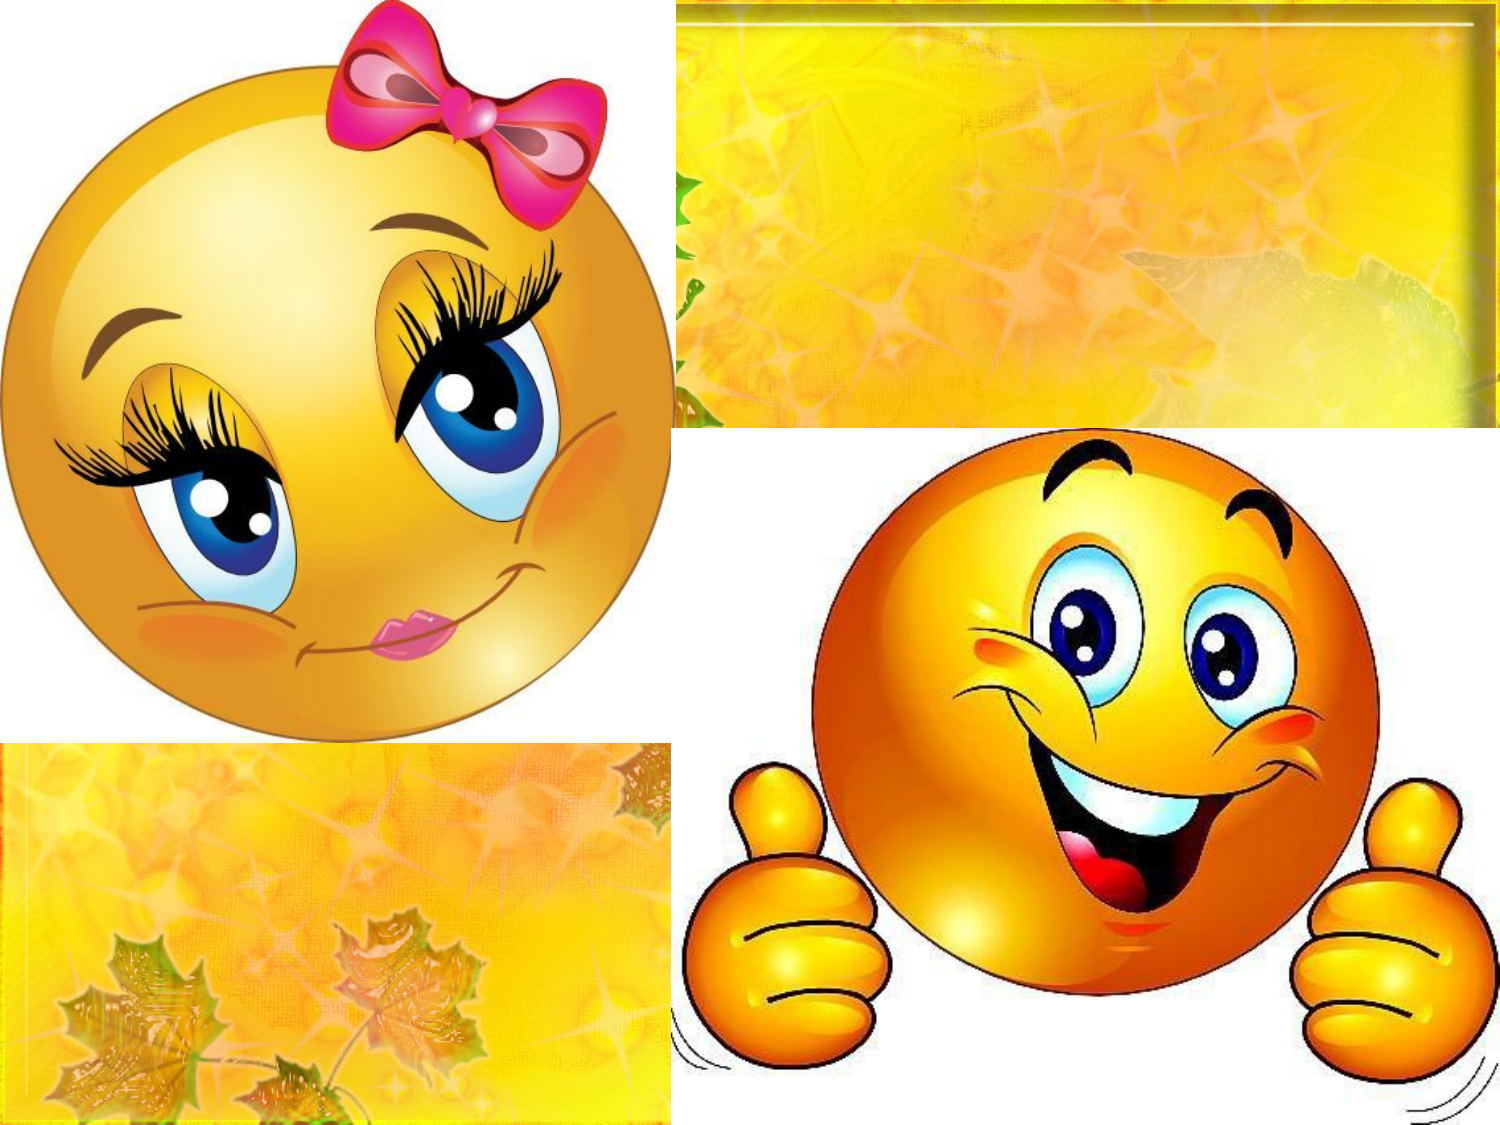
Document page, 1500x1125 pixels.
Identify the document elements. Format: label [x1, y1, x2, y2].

picture [0, 0, 1500, 1125]
list [0, 0, 676, 743]
